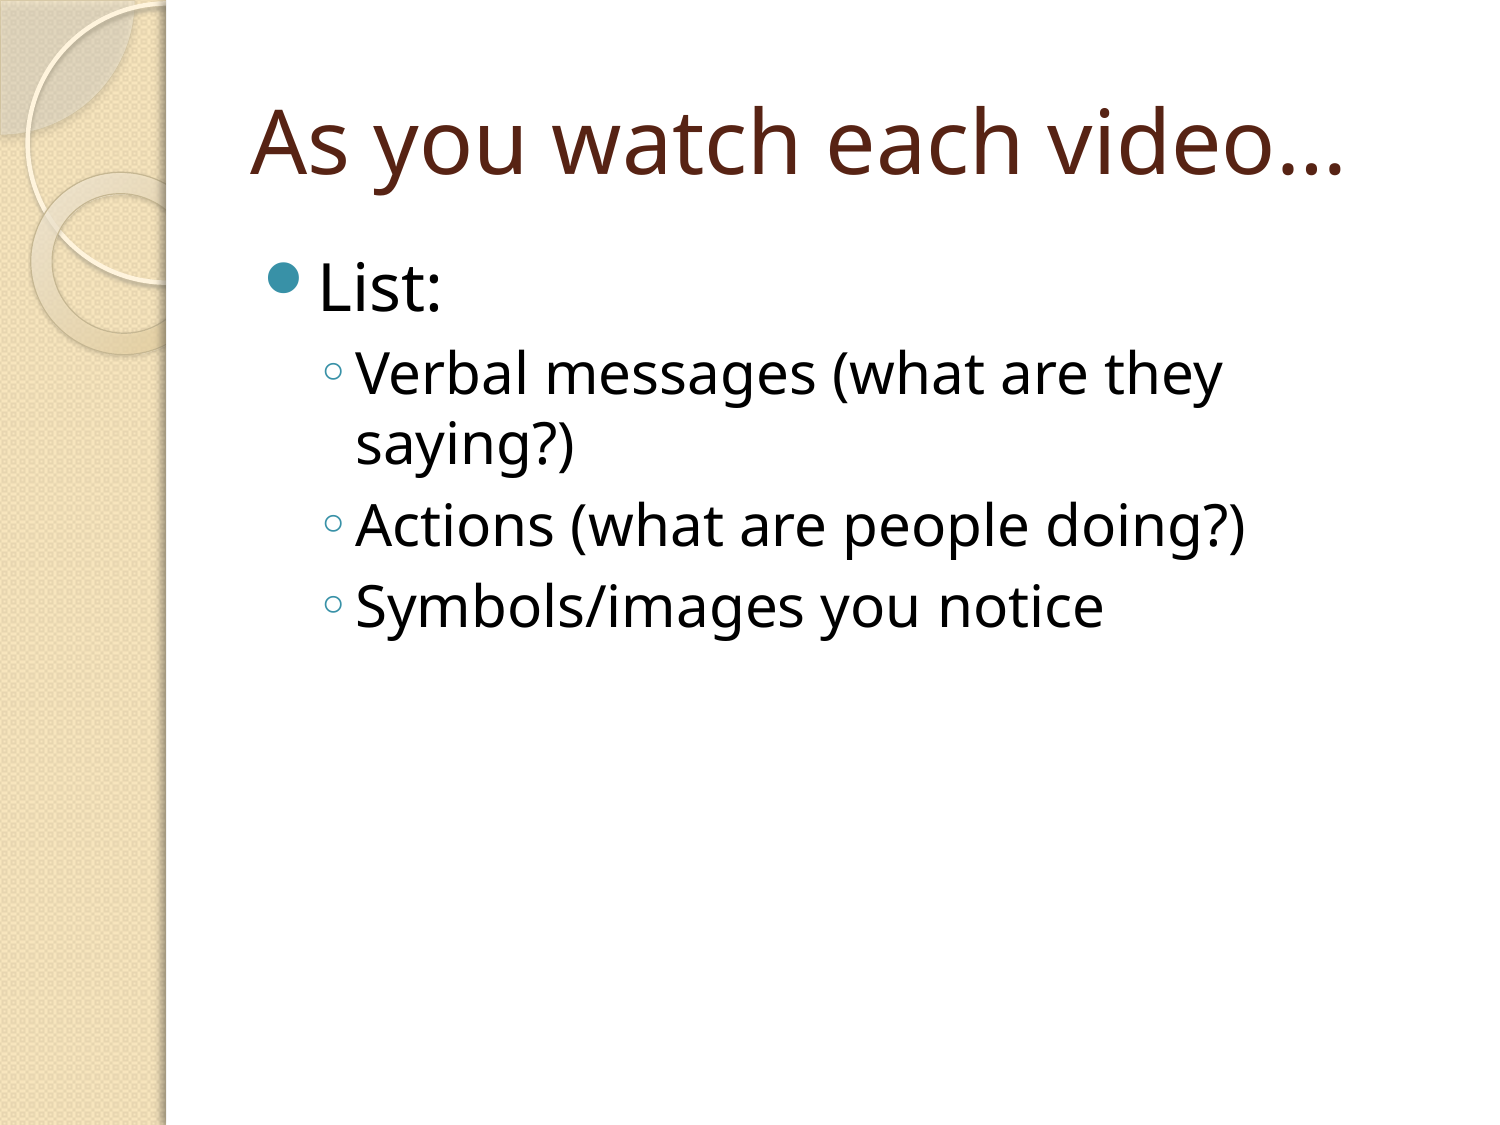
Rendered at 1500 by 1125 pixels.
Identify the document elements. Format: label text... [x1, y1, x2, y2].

list List: Verbal messages (what are they saying?) Actions (what are people doing?) Symbols/images you notice [235, 237, 1466, 1025]
title As you watch each video… [235, 45, 1466, 233]
